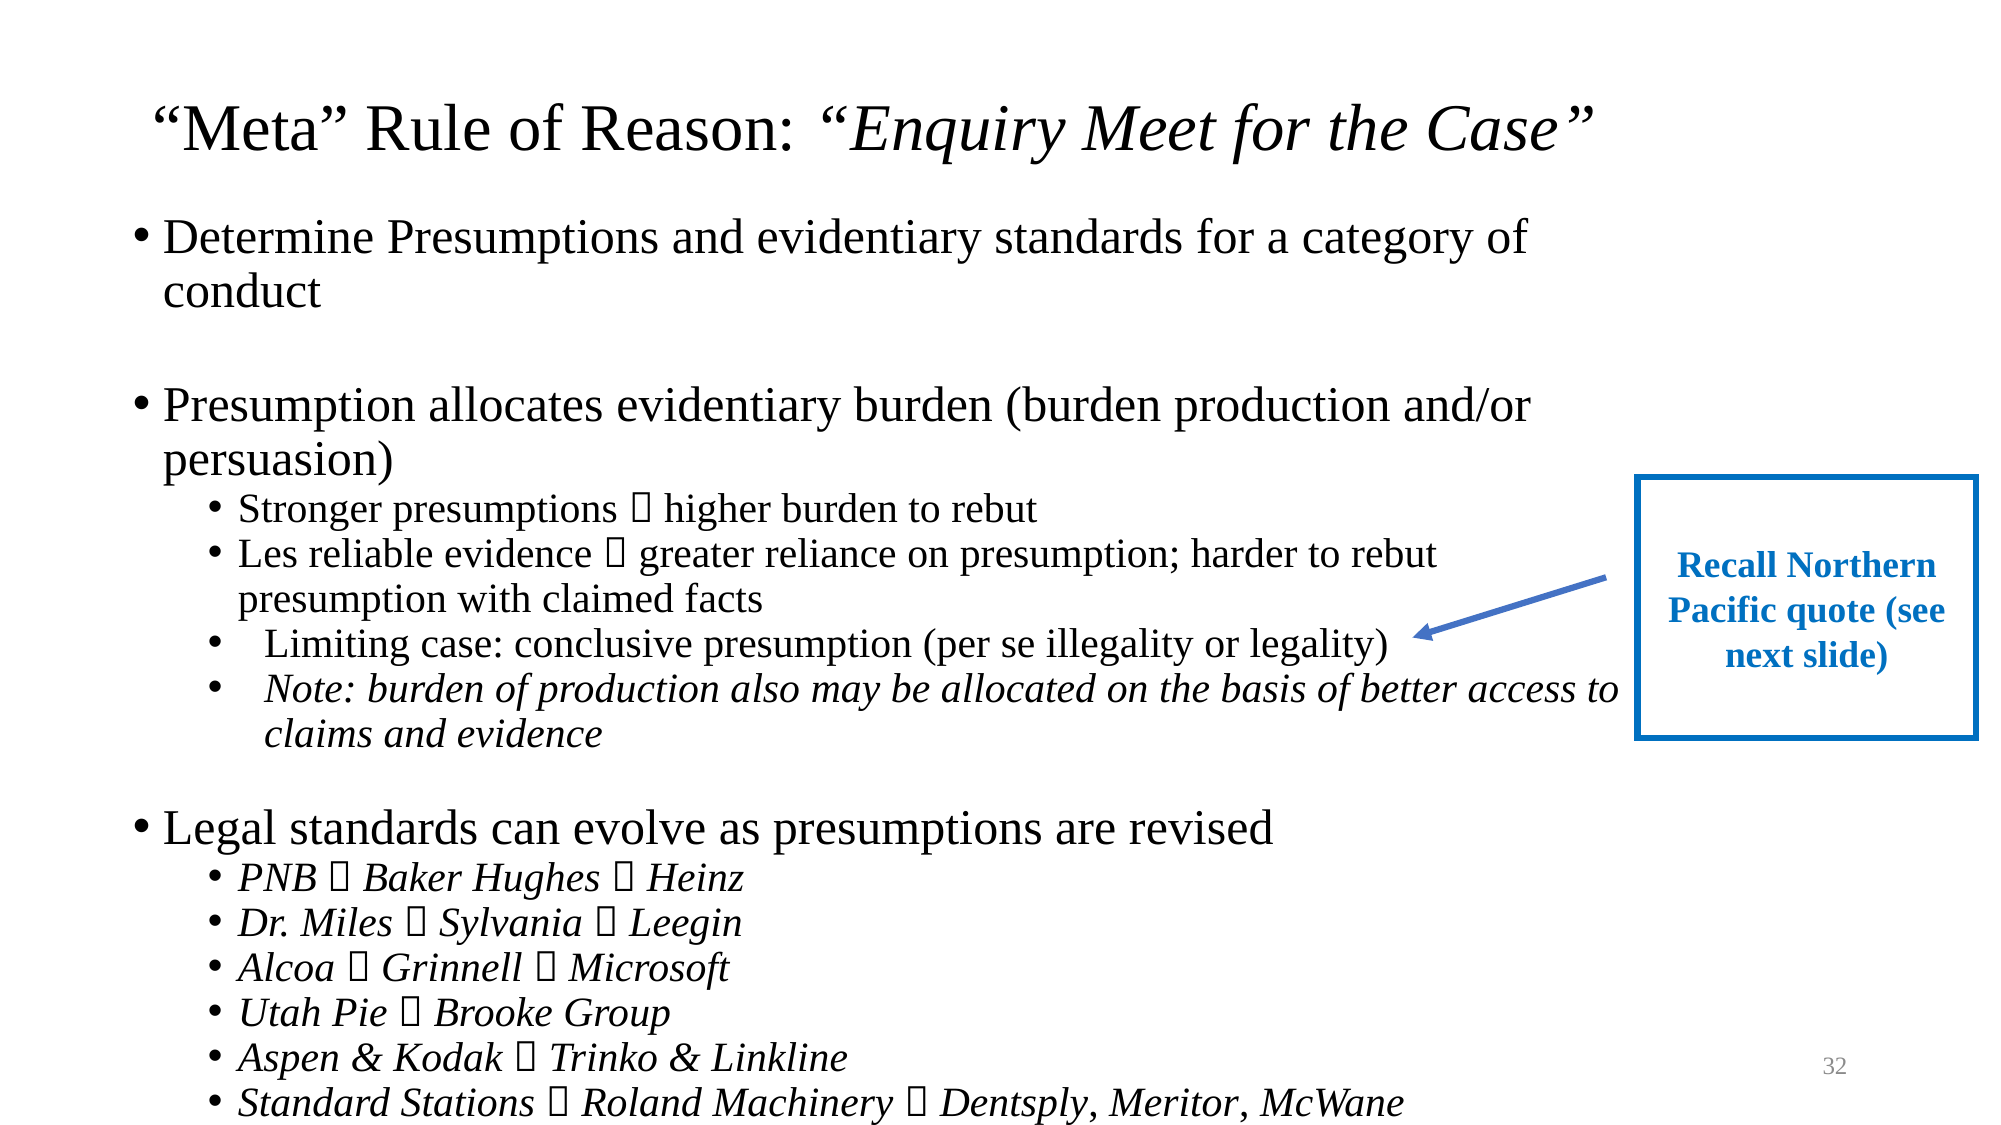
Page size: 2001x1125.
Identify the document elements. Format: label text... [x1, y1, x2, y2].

title “Meta” Rule of Reason: “Enquiry Meet for the Case” [137, 59, 1863, 278]
text_box Recall Northern Pacific quote (see next slide) [1636, 476, 1977, 739]
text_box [1412, 577, 1607, 638]
list Determine Presumptions and evidentiary standards for a category of conduct Presumption allocates evidentiary burden (burden production and/or persuasion) Stronger presumptions  higher burden to rebut Les reliable evidence  greater reliance on presumption; harder to rebut presumption with claimed facts Limiting case: conclusive presumption (per se illegality or legality) Note: burden of production also may be allocated on the basis of better access to claims and evidence Legal standards can evolve as presumptions are revised PNB  Baker Hughes  Heinz Dr. Miles  Sylvania  Leegin Alcoa  Grinnell  Microsoft Utah Pie  Brooke Group Aspen & Kodak  Trinko & Linkline Standard Stations  Roland Machinery  Dentsply, Meritor, McWane [87, 202, 1638, 970]
slide_number 32 [1412, 1035, 1863, 1096]
